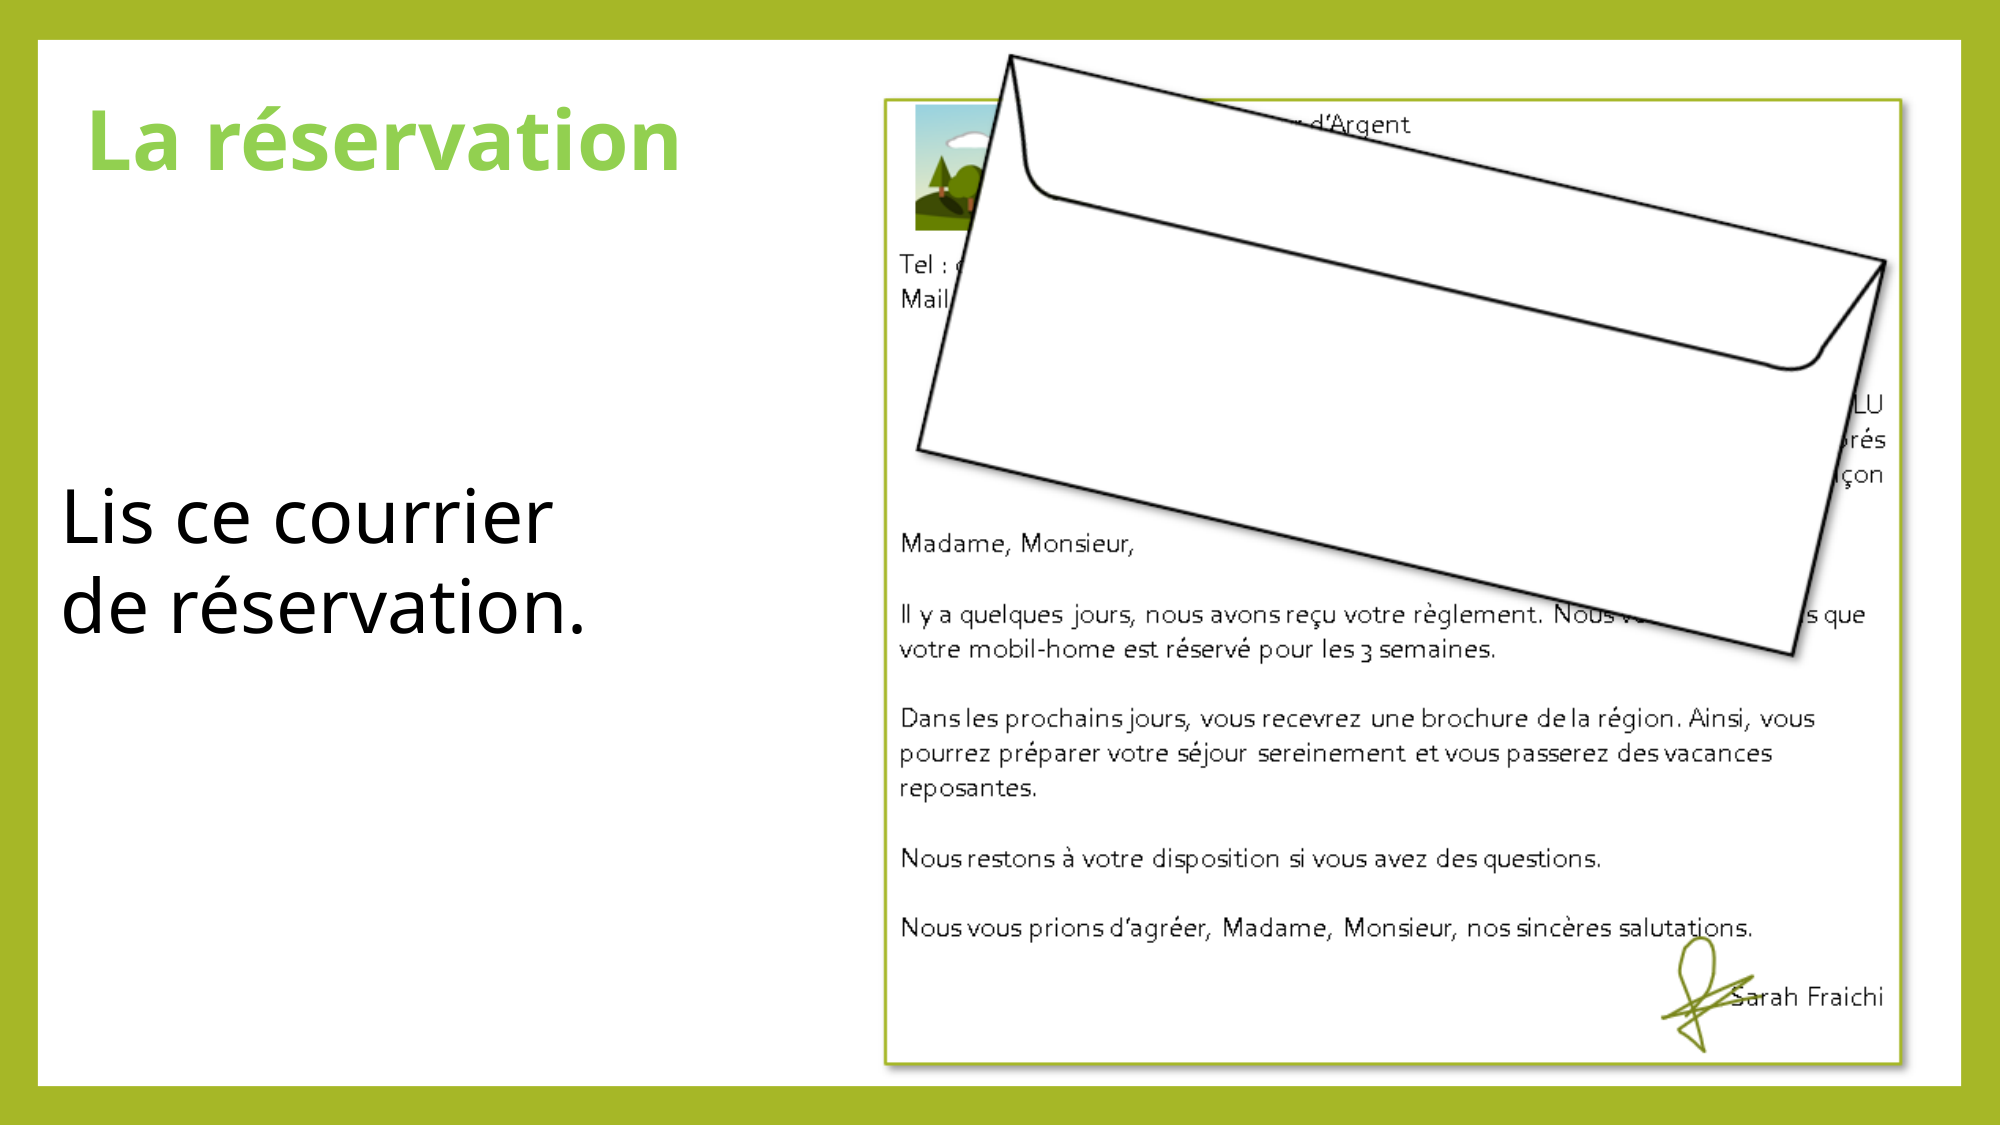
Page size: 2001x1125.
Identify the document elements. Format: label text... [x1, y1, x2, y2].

text_box La réservation [0, 79, 864, 194]
text_box Lis ce courrier de réservation. [46, 461, 724, 657]
picture [870, 44, 1942, 1080]
